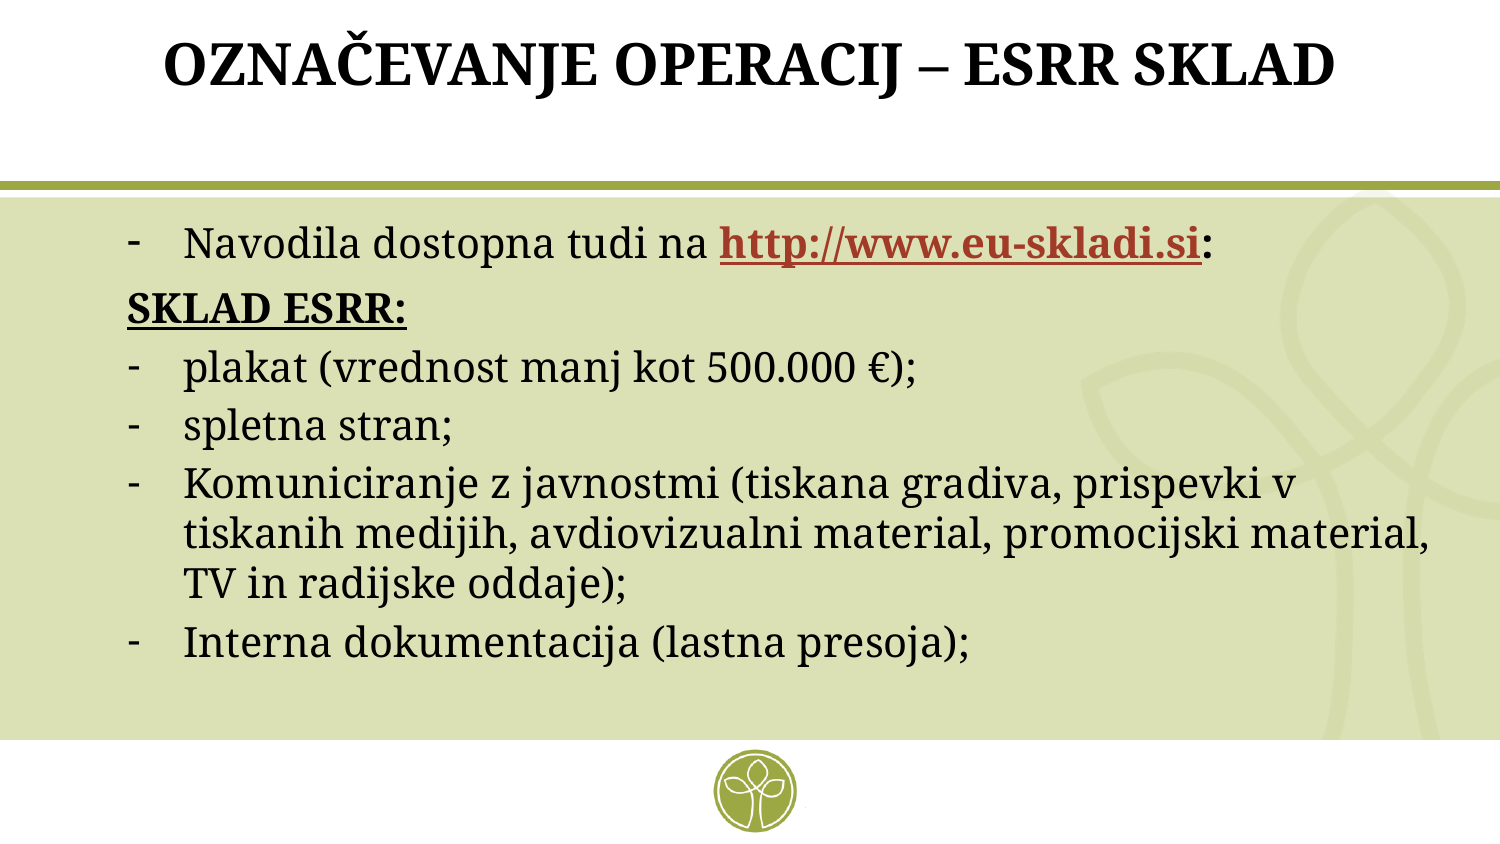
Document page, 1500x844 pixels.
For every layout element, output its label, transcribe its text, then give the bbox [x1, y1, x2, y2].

picture [1080, 190, 1500, 740]
picture [692, 740, 806, 844]
title OZNAČEVANJE OPERACIJ – ESRR SKLAD [75, 33, 1425, 175]
list Navodila dostopna tudi na http://www.eu-skladi.si: SKLAD ESRR: plakat (vrednost manj kot 500.000 €); spletna stran; Komuniciranje z javnostmi (tiskana gradiva, prispevki v tiskanih medijih, avdiovizualni material, promocijski material, TV in radijske oddaje); Interna dokumentacija (lastna presoja); [112, 209, 1463, 728]
